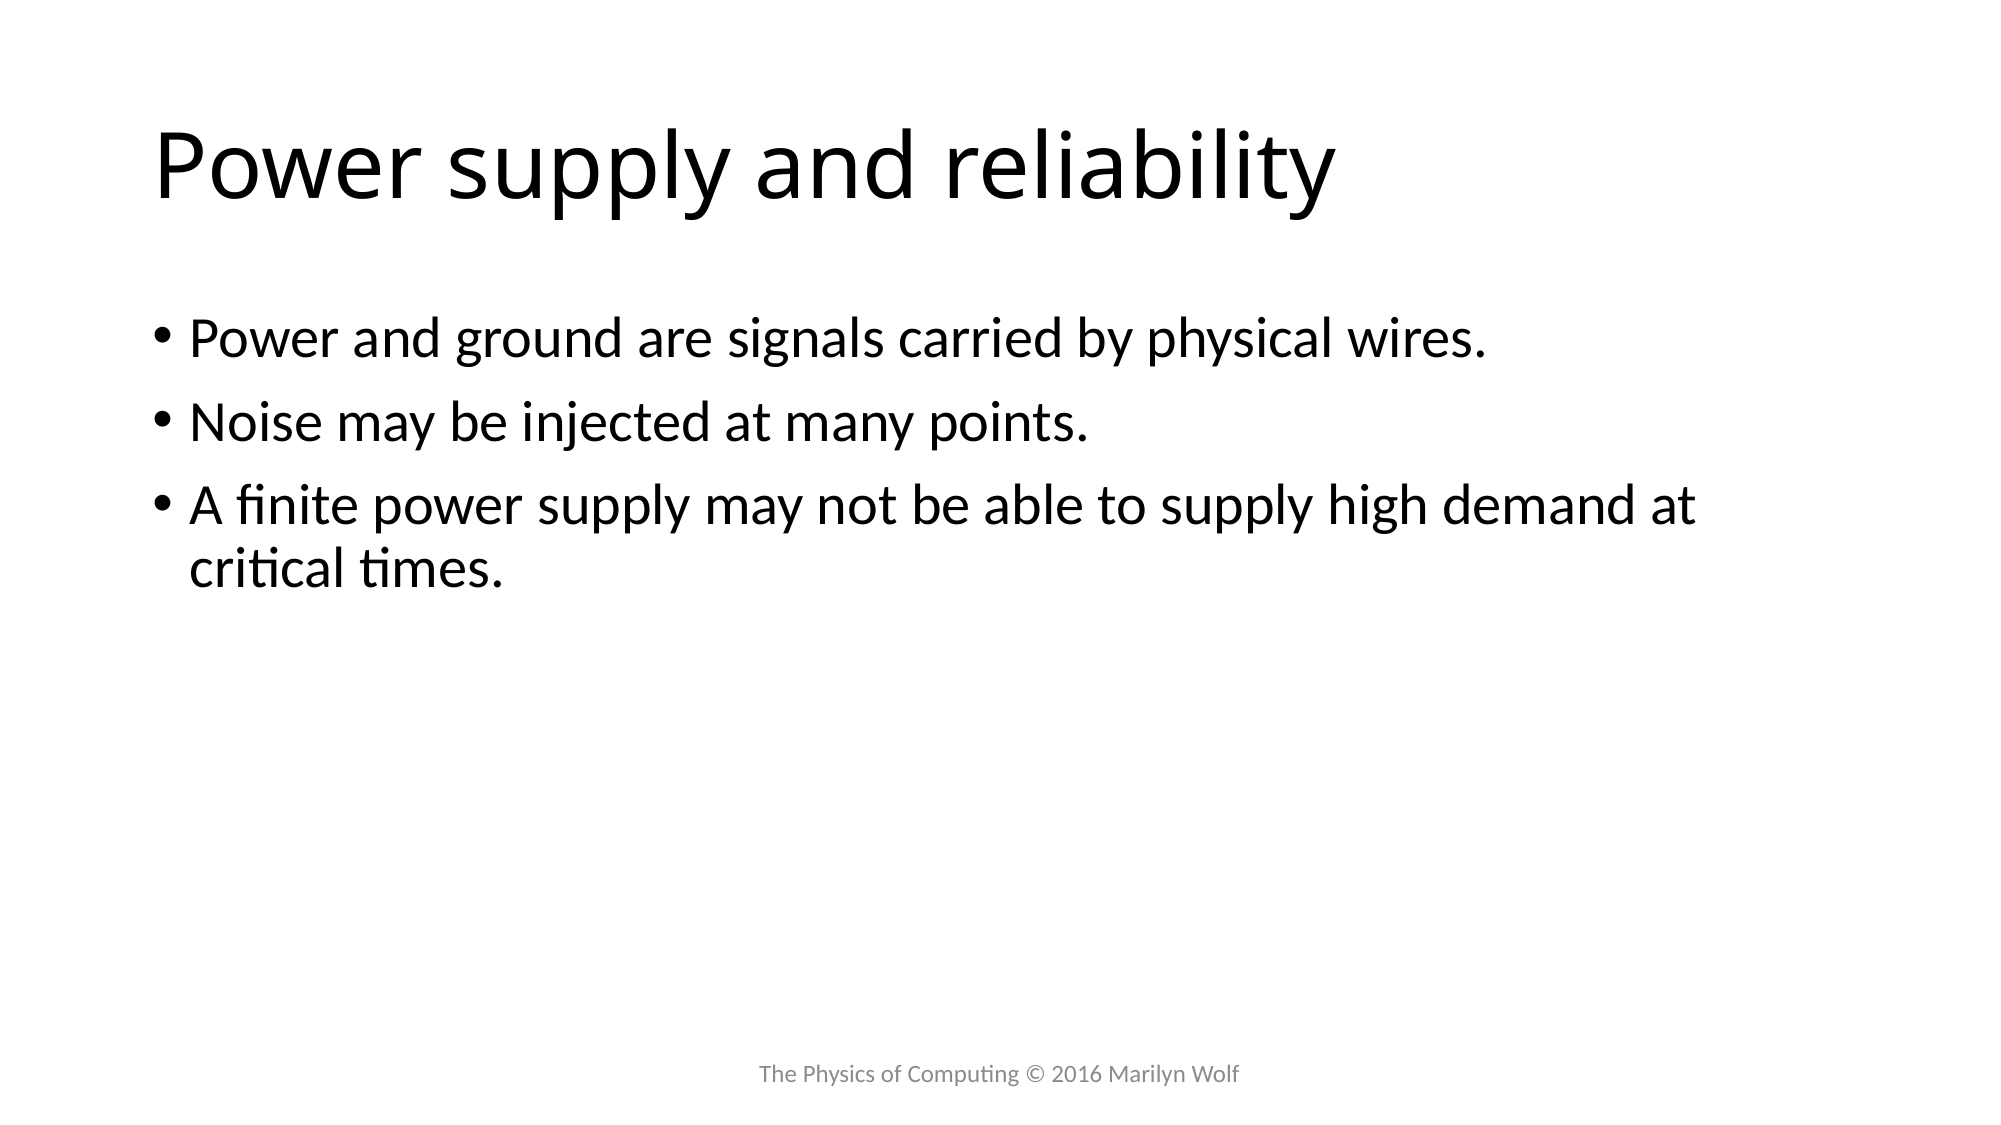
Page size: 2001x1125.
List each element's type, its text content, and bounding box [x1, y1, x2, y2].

list Power and ground are signals carried by physical wires. Noise may be injected at many points. A finite power supply may not be able to supply high demand at critical times. [137, 299, 1863, 1014]
footer The Physics of Computing © 2016 Marilyn Wolf [662, 1042, 1338, 1103]
title Power supply and reliability [137, 59, 1863, 278]
